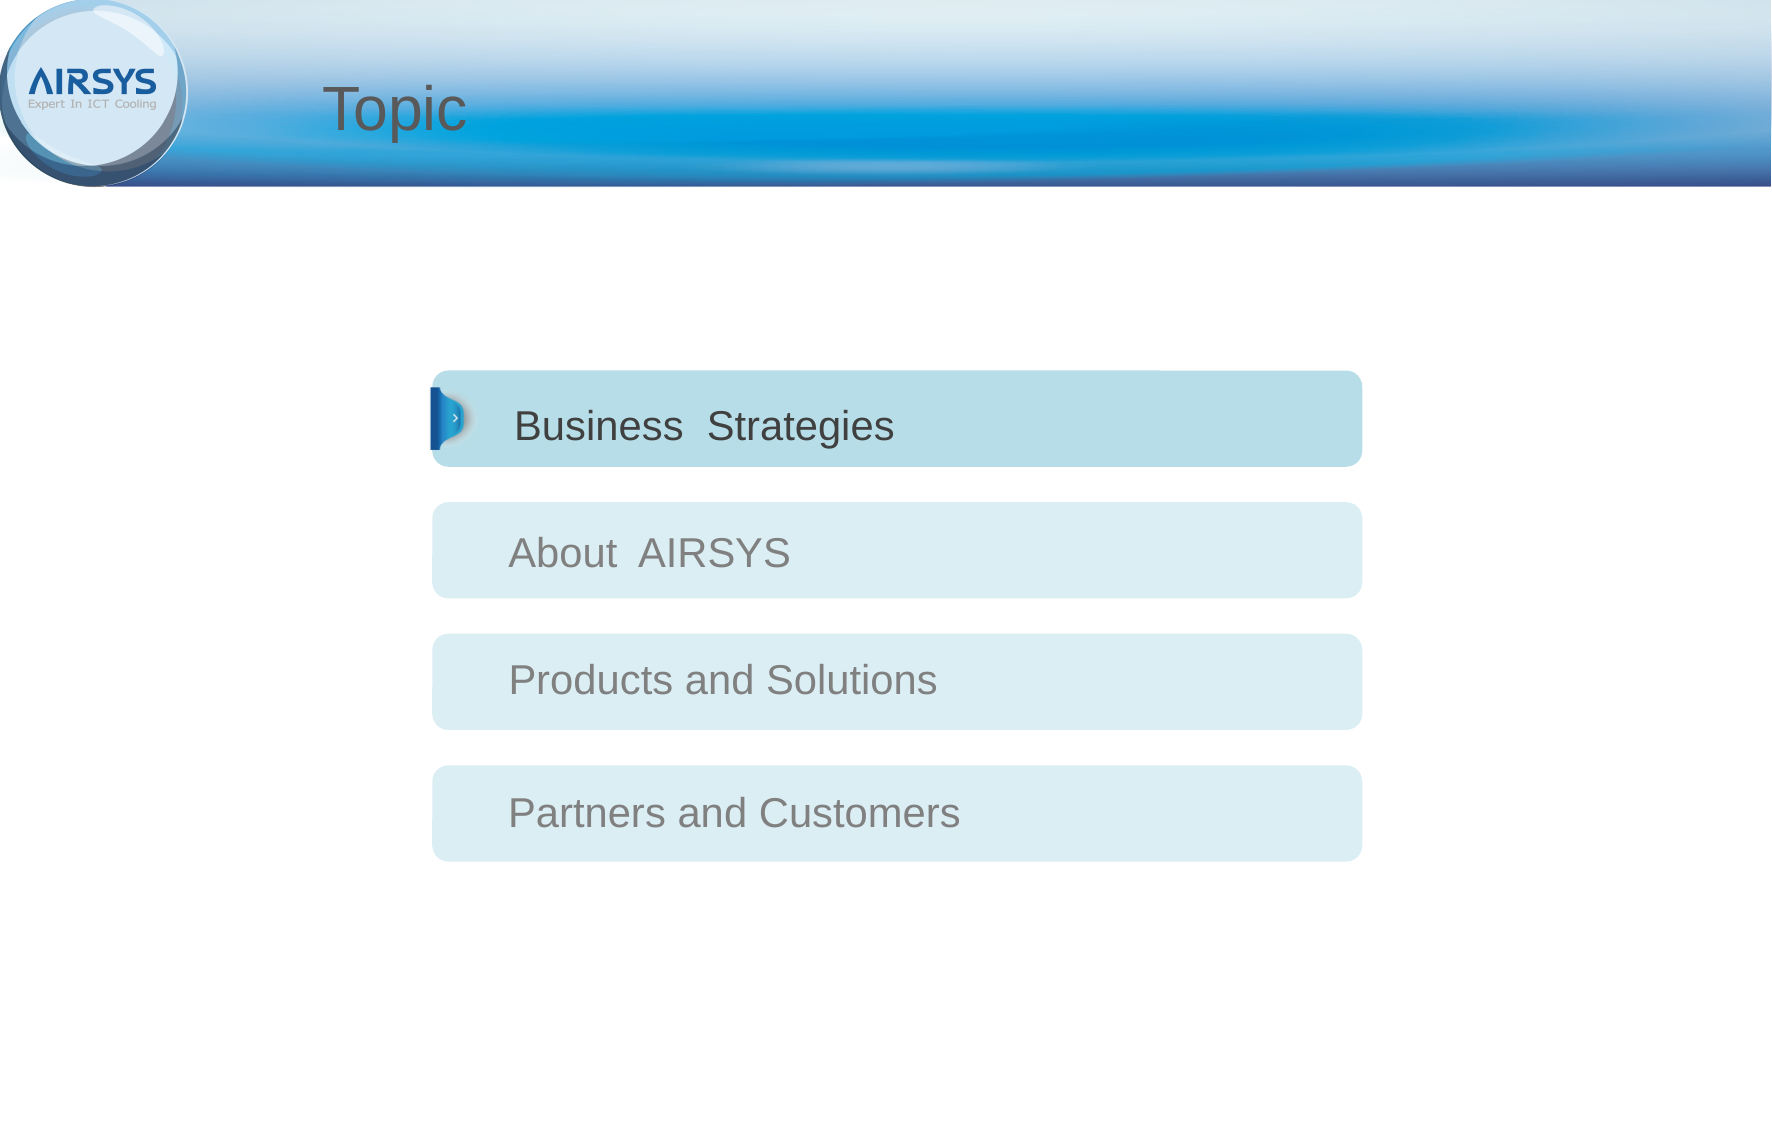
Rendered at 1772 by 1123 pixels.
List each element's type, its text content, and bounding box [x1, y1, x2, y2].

text_box Business Strategies [499, 391, 910, 457]
picture [0, 0, 1772, 190]
text_box Products and Solutions [493, 645, 953, 710]
text_box Partners and Customers [493, 778, 977, 844]
text_box Topic [307, 72, 1638, 139]
text_box About AIRSYS [493, 518, 806, 583]
text_box [430, 763, 1365, 864]
text_box [430, 499, 1365, 601]
picture [421, 388, 485, 450]
text_box [430, 631, 1365, 733]
text_box [430, 368, 1365, 469]
